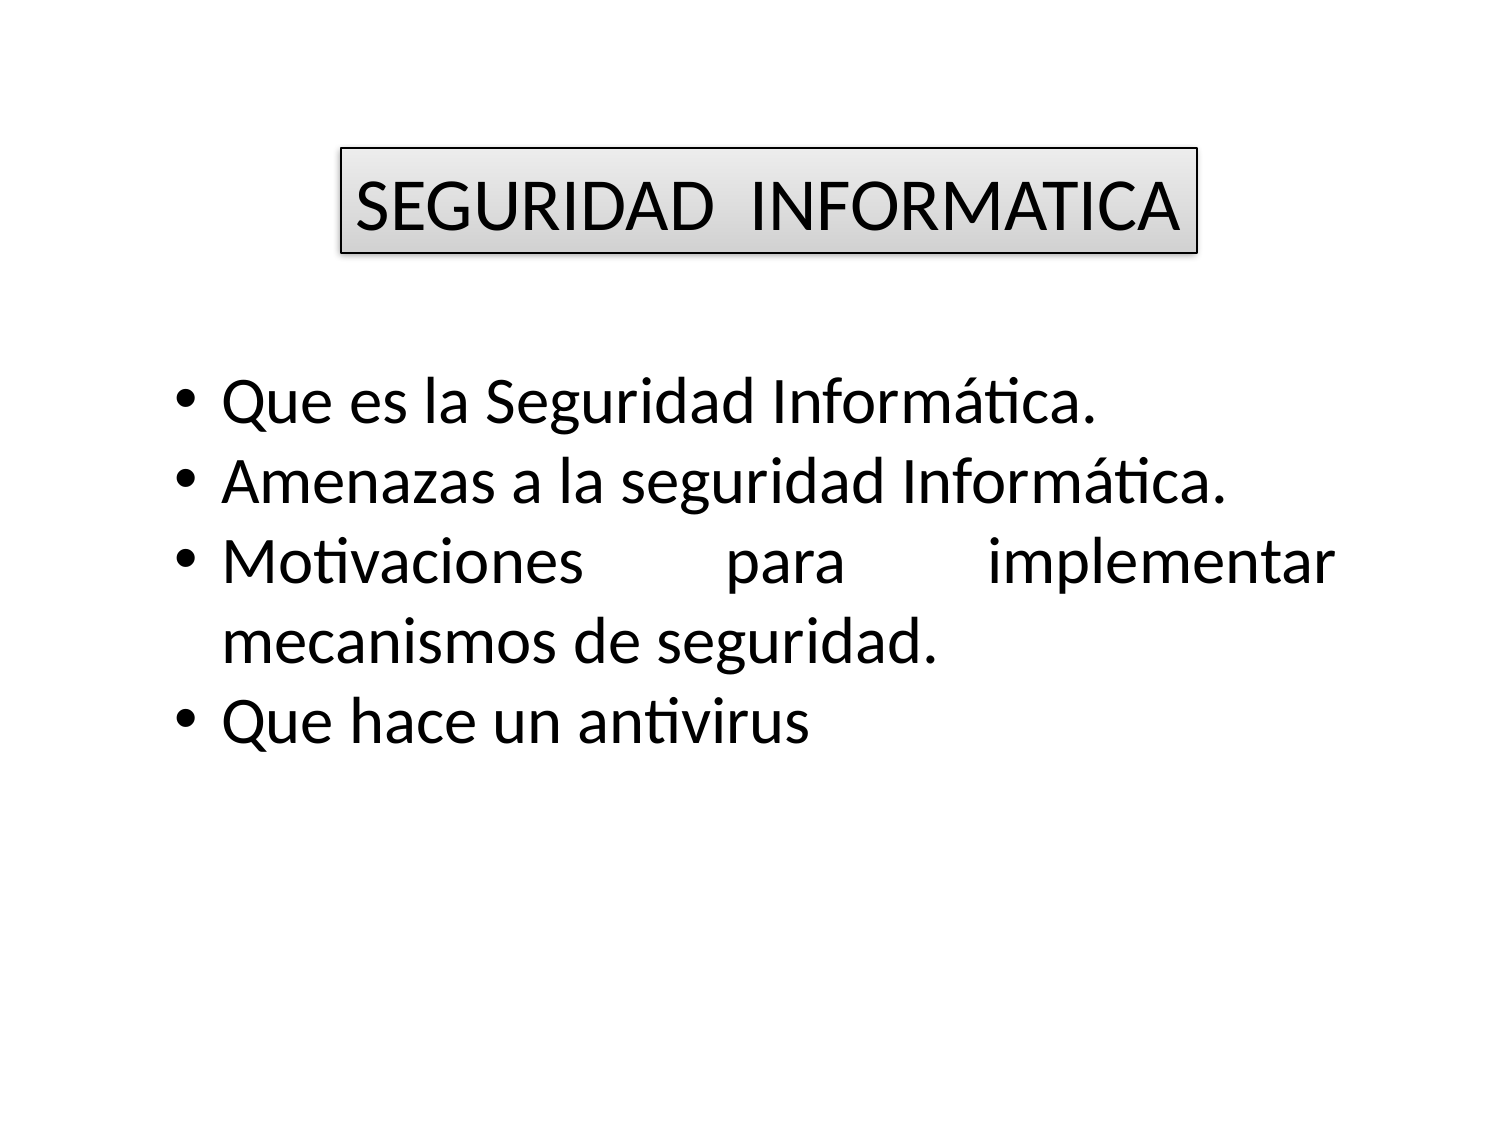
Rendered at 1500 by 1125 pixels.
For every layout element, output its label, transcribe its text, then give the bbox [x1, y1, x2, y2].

text_box SEGURIDAD INFORMATICA [340, 147, 1198, 254]
text_box Que es la Seguridad Informática. Amenazas a la seguridad Informática. Motivaciones para implementar mecanismos de seguridad. Que hace un antivirus [159, 349, 1353, 1005]
